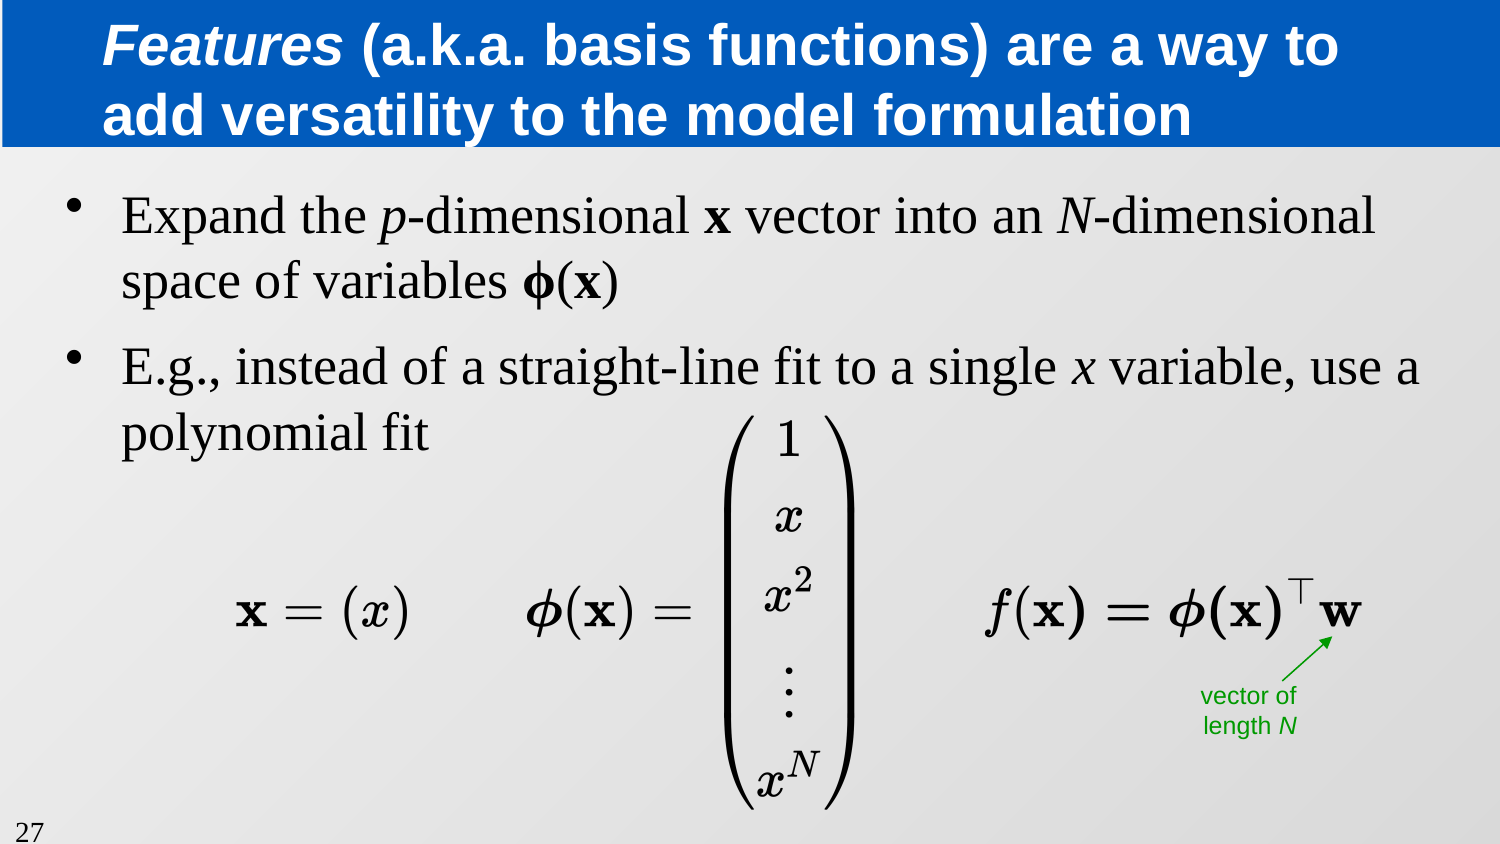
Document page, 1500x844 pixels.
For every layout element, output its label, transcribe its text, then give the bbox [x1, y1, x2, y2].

list Expand the p-dimensional x vector into an N-dimensional space of variables ϕ(x) E.g., instead of a straight-line fit to a single x variable, use a polynomial fit [49, 171, 1488, 760]
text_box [1282, 636, 1333, 682]
title Features (a.k.a. basis functions) are a way to add versatility to the model formulation [87, 0, 1363, 147]
picture [235, 415, 1363, 810]
slide_number 27 [0, 806, 101, 844]
